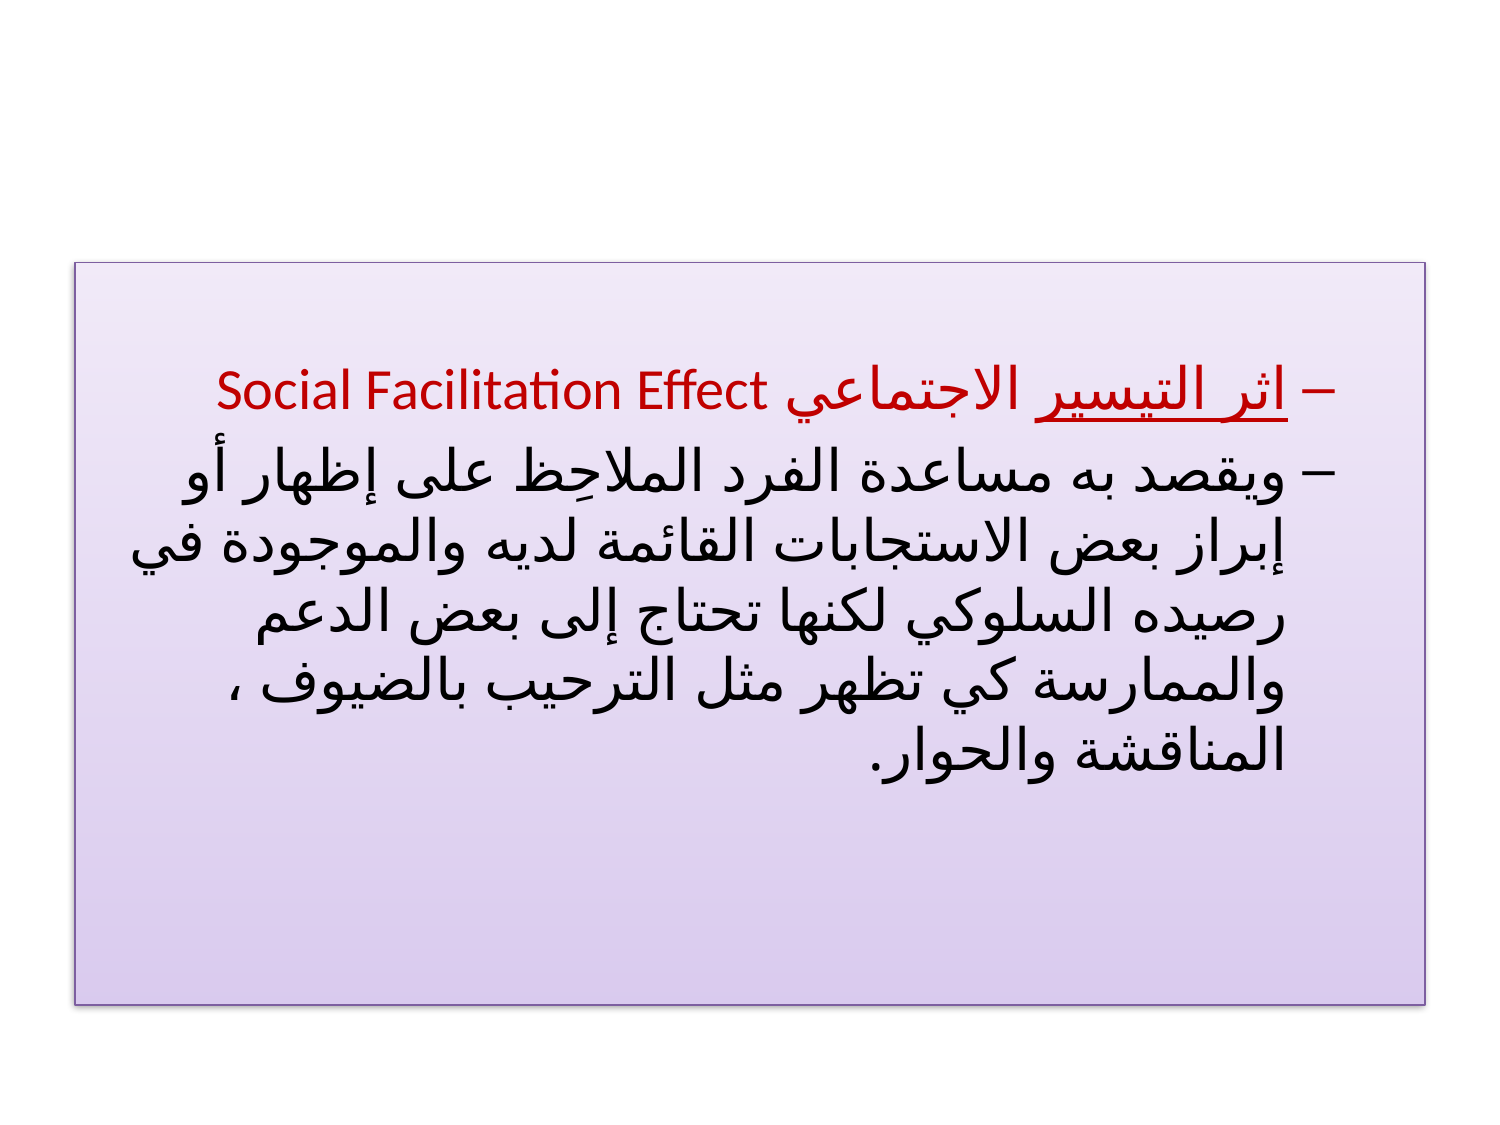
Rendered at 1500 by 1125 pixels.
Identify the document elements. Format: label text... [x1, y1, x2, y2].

list اثر التيسير الاجتماعي Social Facilitation Effect ويقصد به مساعدة الفرد الملاحِظ على إظهار أو إبراز بعض الاستجابات القائمة لديه والموجودة في رصيده السلوكي لكنها تحتاج إلى بعض الدعم والممارسة كي تظهر مثل الترحيب بالضيوف ، المناقشة والحوار. [74, 262, 1426, 1006]
